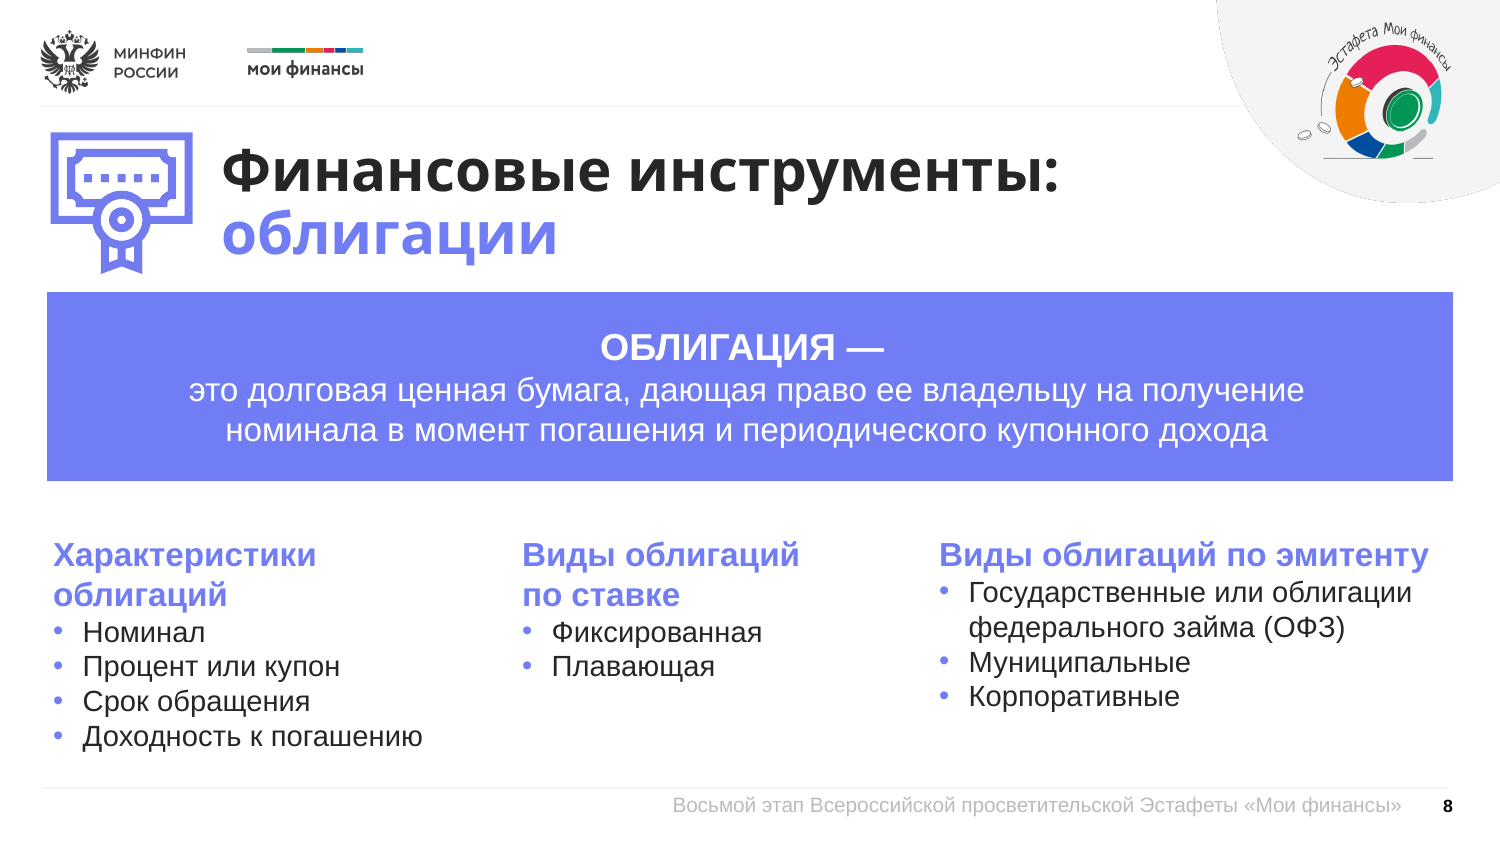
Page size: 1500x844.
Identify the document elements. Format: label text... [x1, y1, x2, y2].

text_box [47, 292, 1453, 482]
text_box Виды облигаций по эмитенту Государственные или облигации федерального займа (ОФЗ) Муниципальные Корпоративные [924, 532, 1456, 713]
text_box Характеристики облигаций Номинал Процент или купон Срок обращения Доходность к погашению [53, 532, 459, 744]
picture [247, 48, 363, 78]
picture [46, 128, 196, 280]
slide_number 8 [1402, 794, 1453, 844]
text_box Виды облигаций по ставке Фиксированная Плавающая [522, 532, 834, 695]
picture [1216, 0, 1500, 203]
text_box Финансовые инструменты: облигации [221, 141, 1365, 267]
picture [40, 30, 185, 94]
text_box ОБЛИГАЦИЯ — это долговая ценная бумага, дающая право ее владельцу на получение номинала в момент погашения и периодического купонного дохода [131, 317, 1364, 454]
